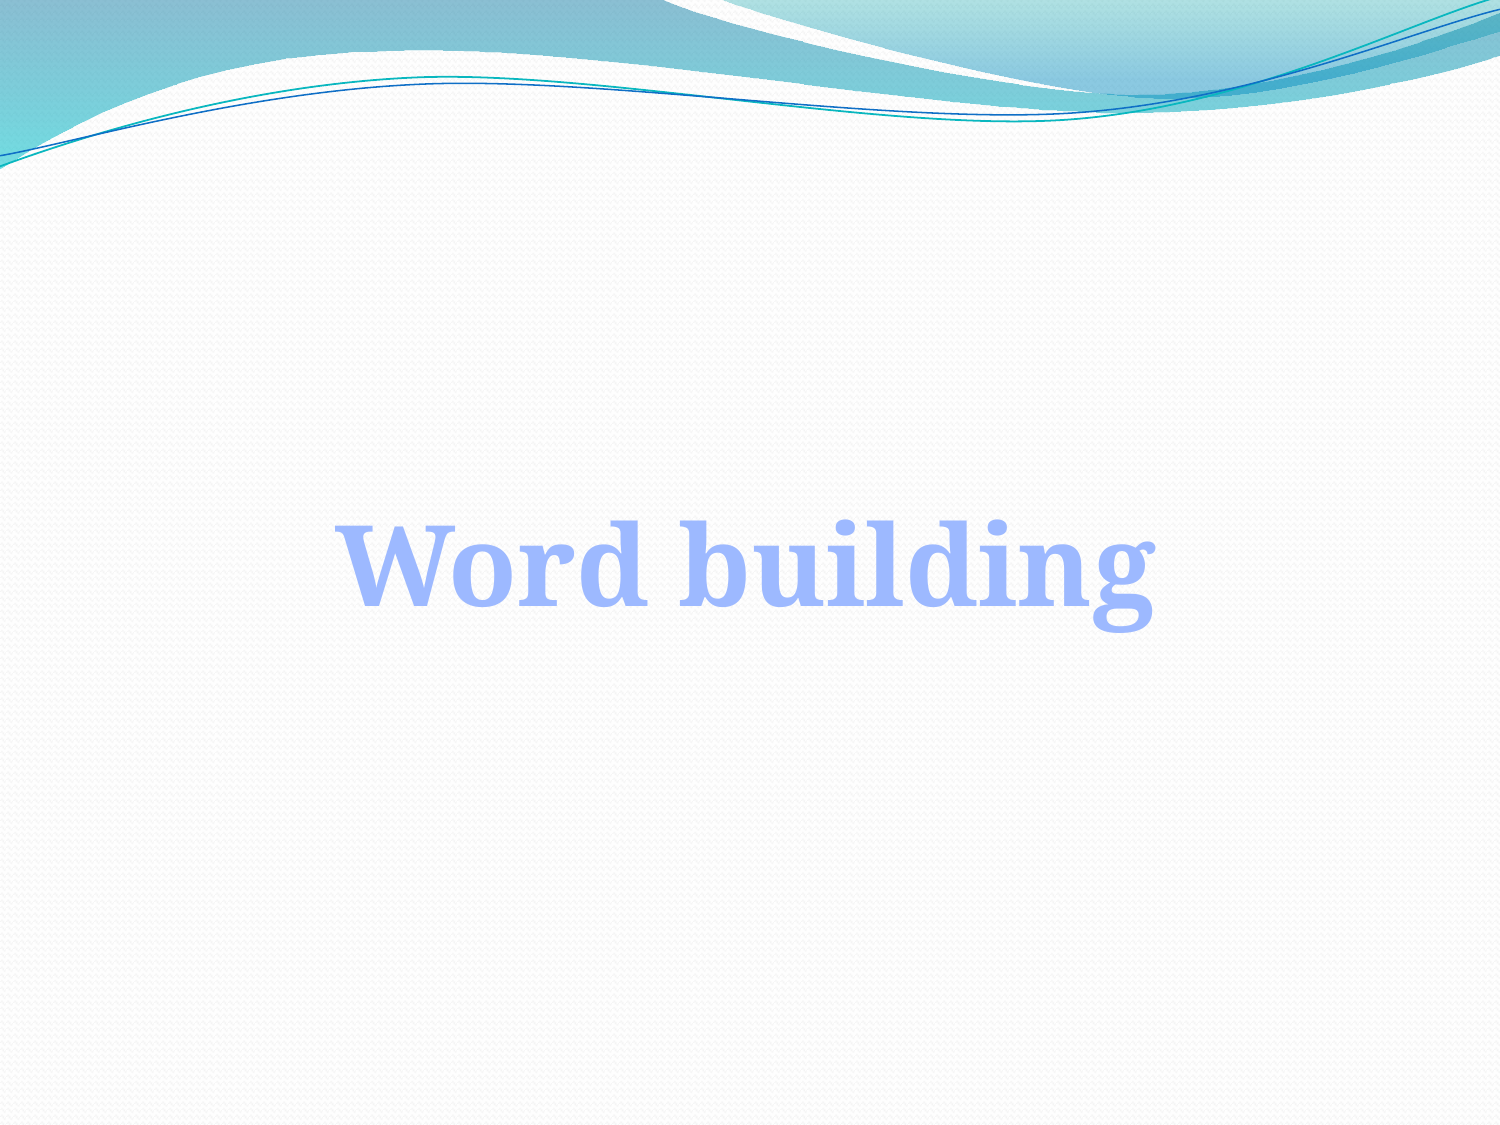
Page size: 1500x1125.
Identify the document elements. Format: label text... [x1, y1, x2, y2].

text_box Word building [320, 486, 1172, 637]
